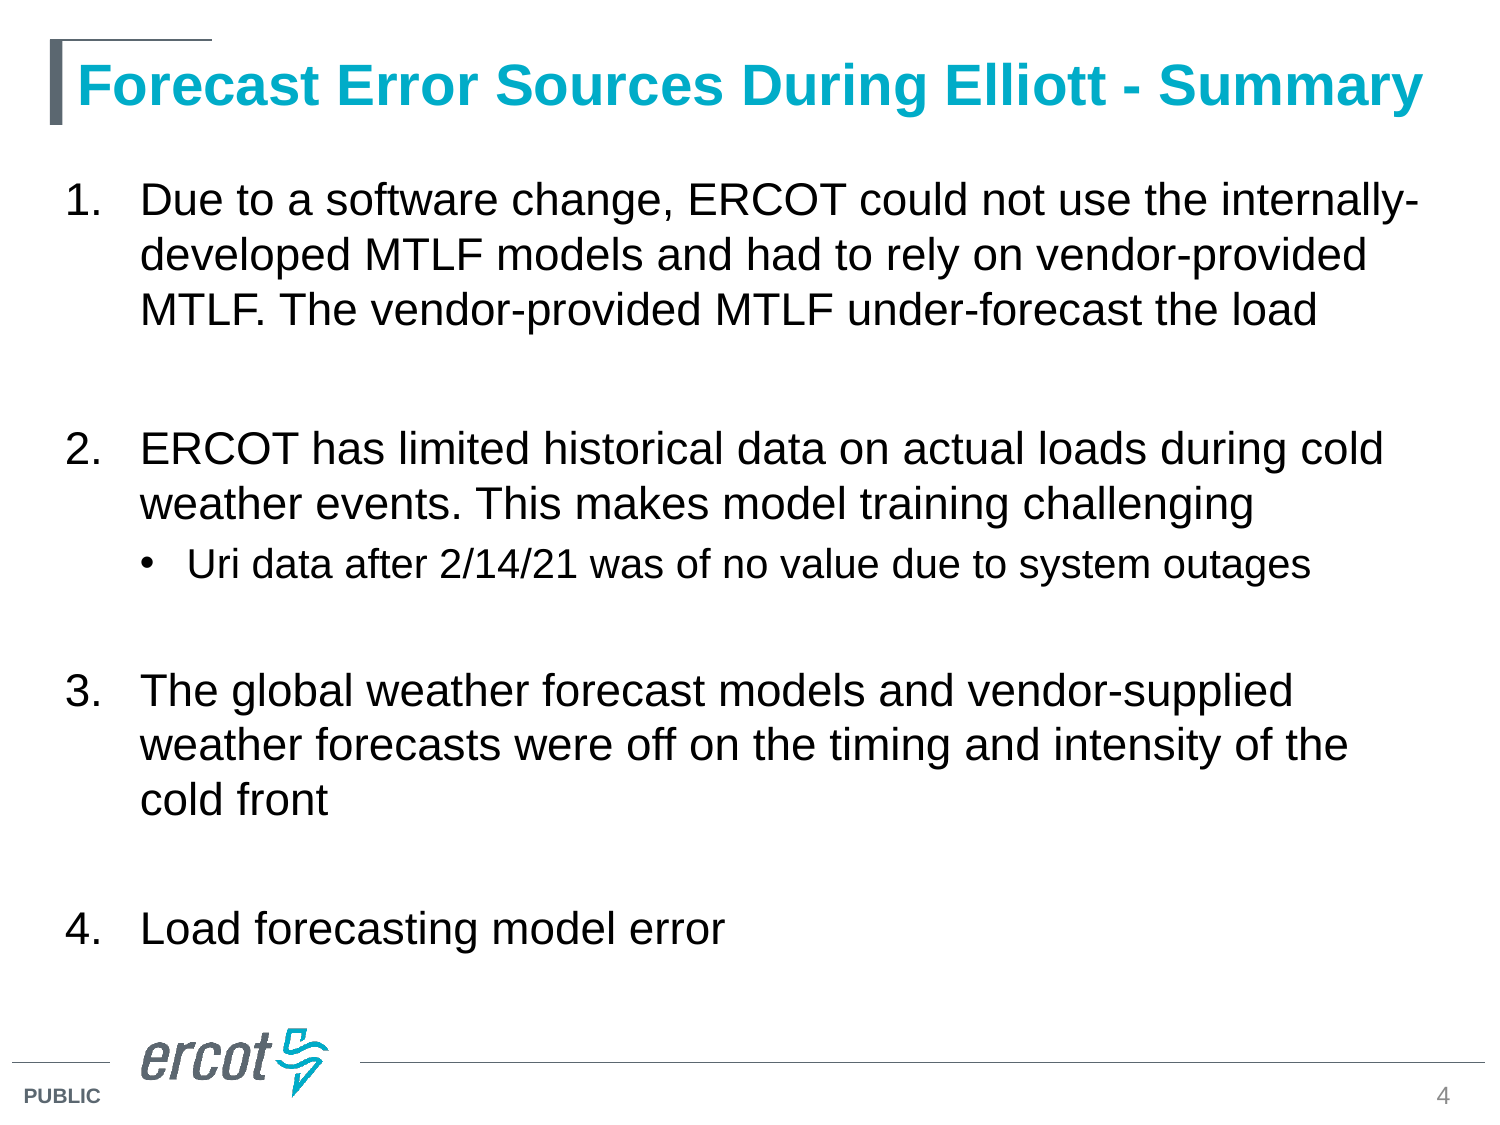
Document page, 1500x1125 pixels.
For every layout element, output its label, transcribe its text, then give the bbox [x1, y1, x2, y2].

slide_number 4 [1400, 1076, 1488, 1113]
list Due to a software change, ERCOT could not use the internally-developed MTLF models and had to rely on vendor-provided MTLF. The vendor-provided MTLF under-forecast the load ERCOT has limited historical data on actual loads during cold weather events. This makes model training challenging Uri data after 2/14/21 was of no value due to system outages The global weather forecast models and vendor-supplied weather forecasts were off on the timing and intensity of the cold front Load forecasting model error [50, 162, 1450, 992]
picture [137, 1024, 332, 1100]
title Forecast Error Sources During Elliott - Summary [62, 39, 1450, 125]
